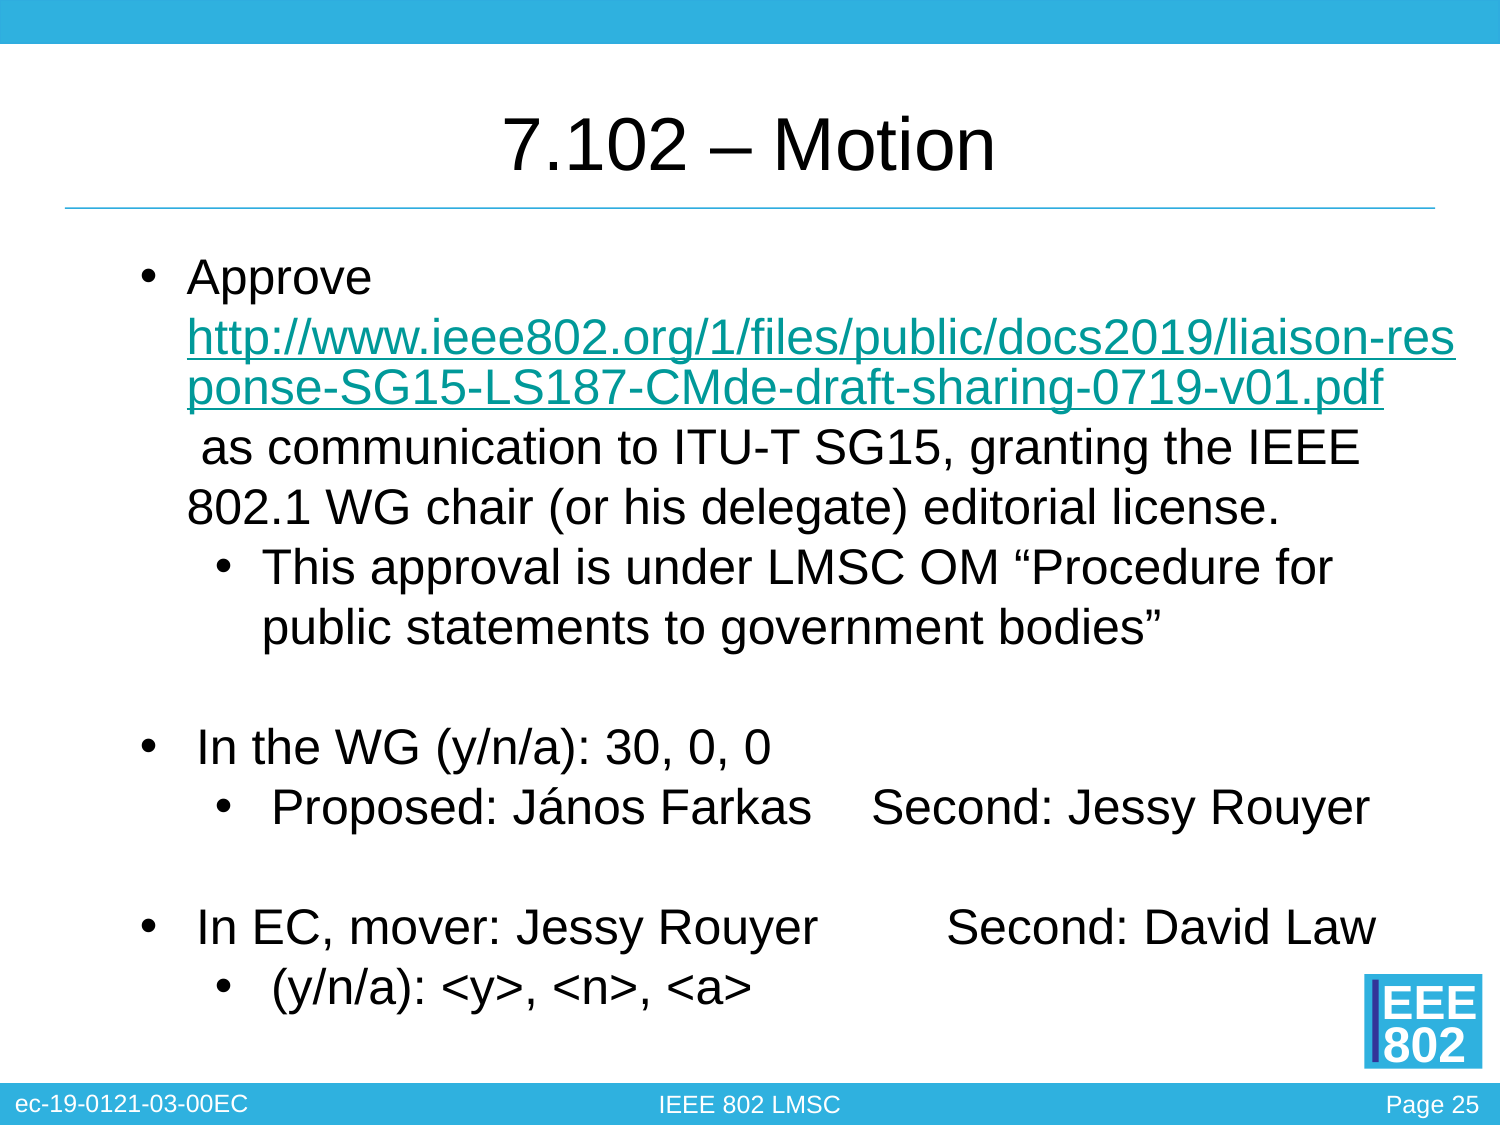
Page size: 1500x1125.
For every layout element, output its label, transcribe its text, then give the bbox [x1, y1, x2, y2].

text_box Approve http://www.ieee802.org/1/files/public/docs2019/liaison-response-SG15-LS187-CMde-draft-sharing-0719-v01.pdf as communication to ITU-T SG15, granting the IEEE 802.1 WG chair (or his delegate) editorial license. This approval is under LMSC OM “Procedure for public statements to government bodies” In the WG (y/n/a): 30, 0, 0 Proposed: János Farkas Second: Jessy Rouyer In EC, mover: Jessy Rouyer Second: David Law (y/n/a): <y>, <n>, <a> [124, 237, 1488, 973]
title 7.102 – Motion [75, 75, 1425, 205]
